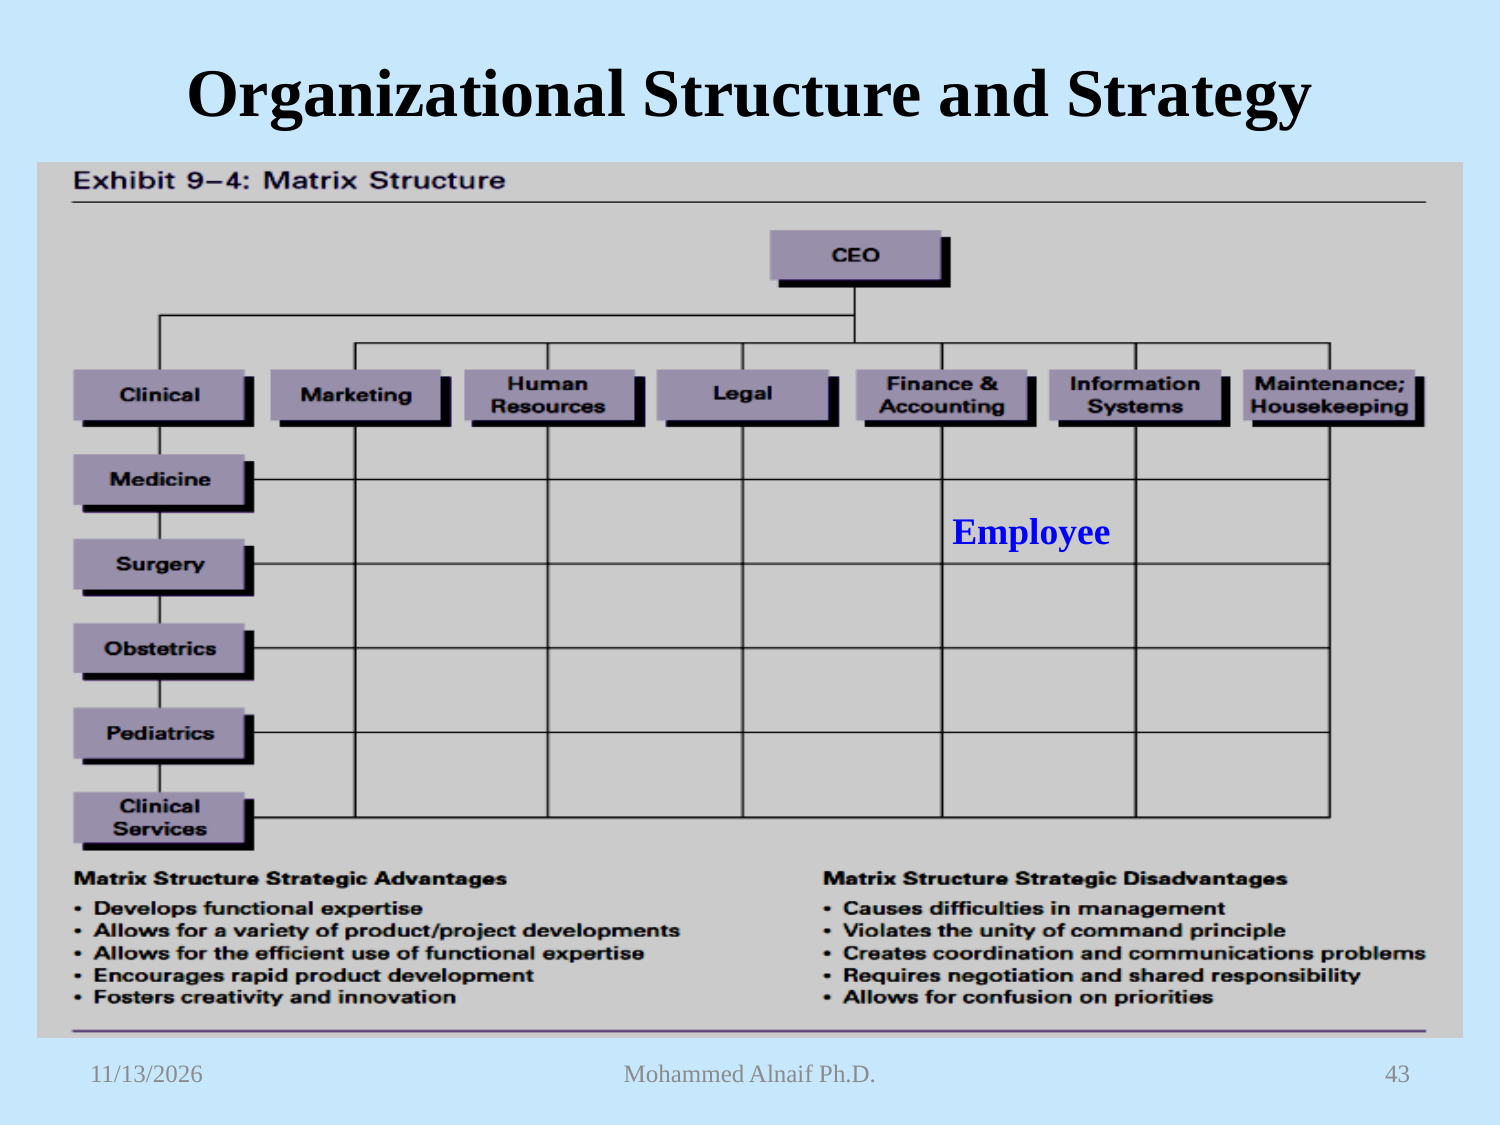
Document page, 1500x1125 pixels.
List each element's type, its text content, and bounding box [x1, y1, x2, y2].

slide_number 43 [1074, 1046, 1425, 1103]
footer Mohammed Alnaif Ph.D. [512, 1046, 988, 1103]
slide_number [75, 1046, 425, 1103]
picture [37, 162, 1463, 1038]
title Organizational Structure and Strategy [75, 40, 1425, 138]
